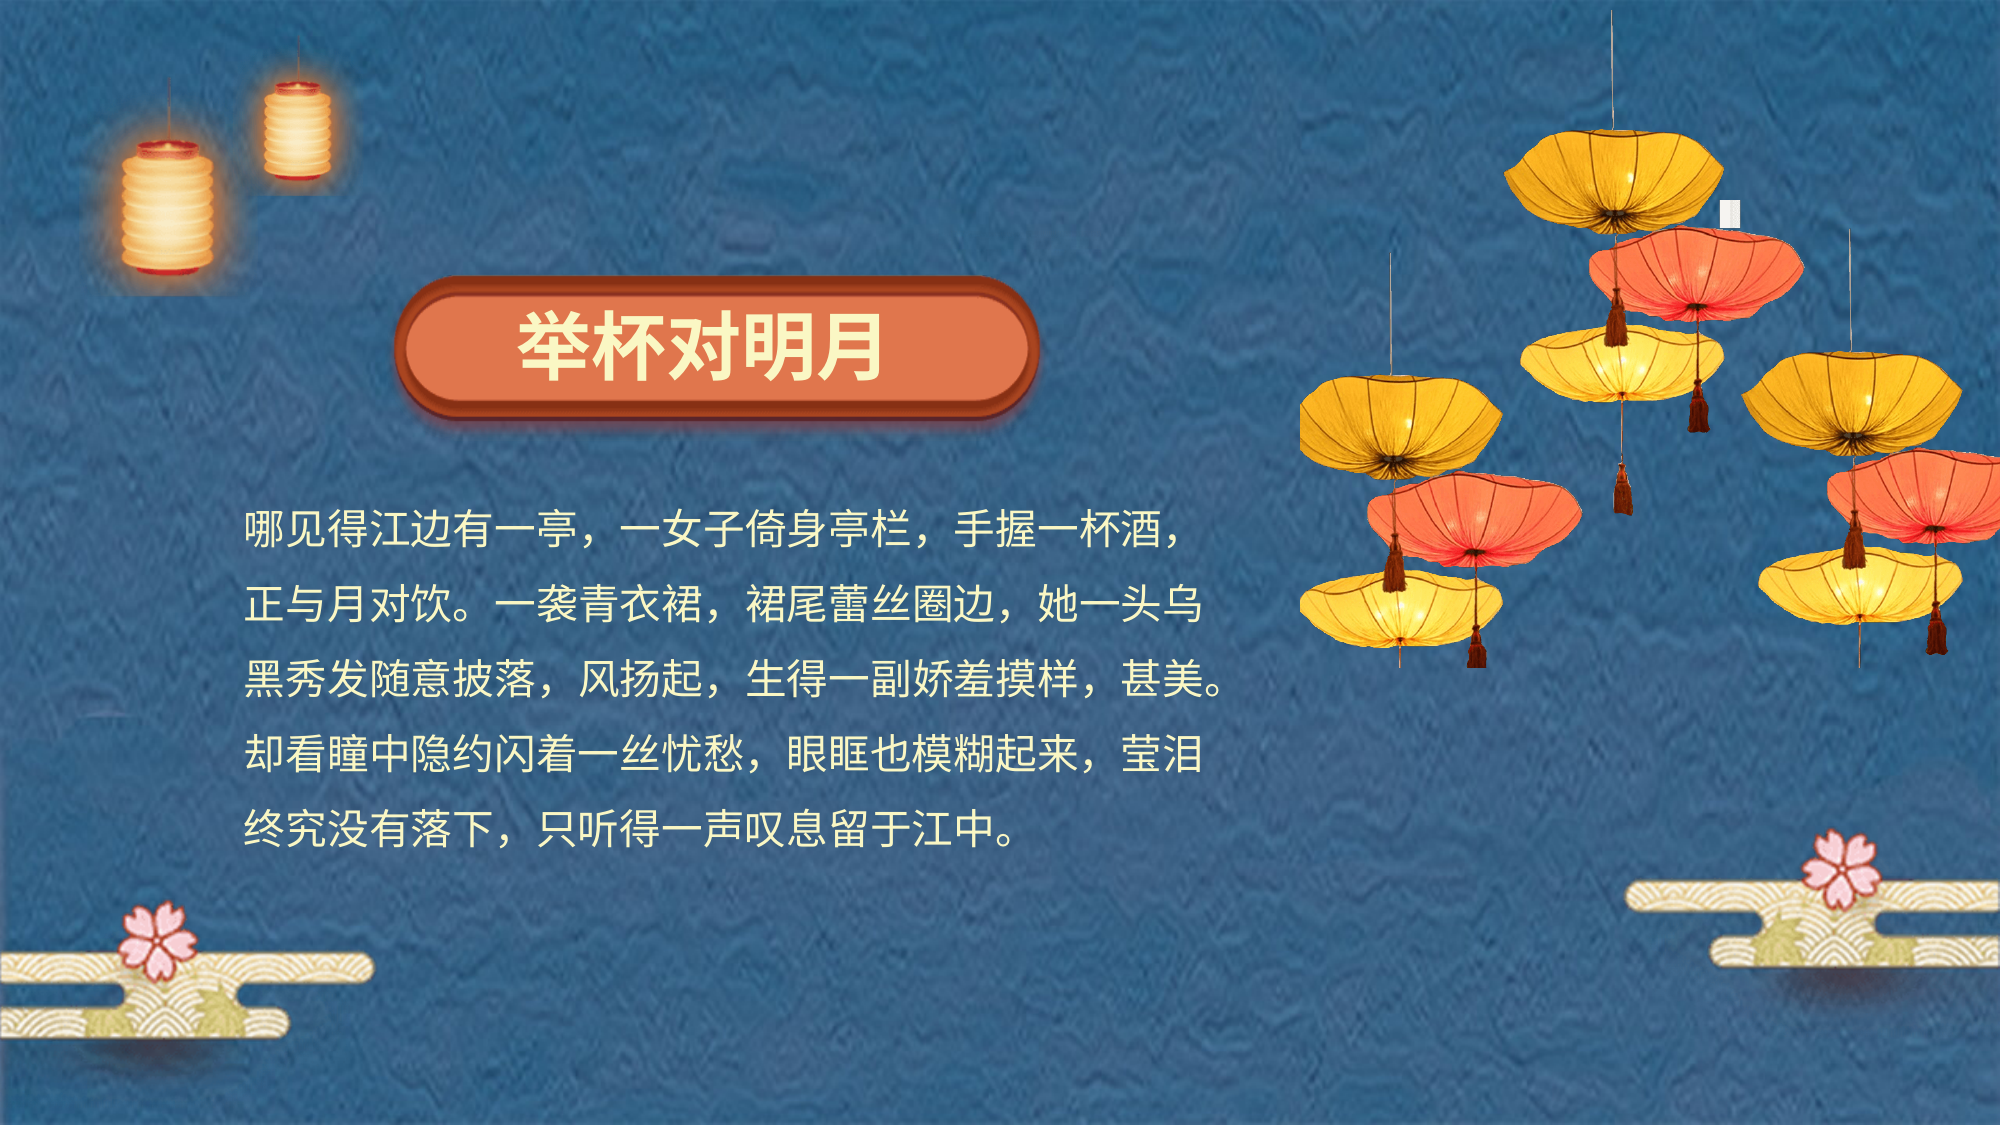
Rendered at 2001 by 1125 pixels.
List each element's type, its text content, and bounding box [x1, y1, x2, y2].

text_box 哪见得江边有一亭，一女子倚身亭栏，手握一杯酒，正与月对饮。一袭青衣裙，裙尾蕾丝圈边，她一头乌黑秀发随意披落，风扬起，生得一副娇羞摸样，甚美。却看瞳中隐约闪着一丝忧愁，眼眶也模糊起来，莹泪终究没有落下，只听得一声叹息留于江中。 [229, 470, 1221, 861]
picture [0, 0, 2000, 1125]
